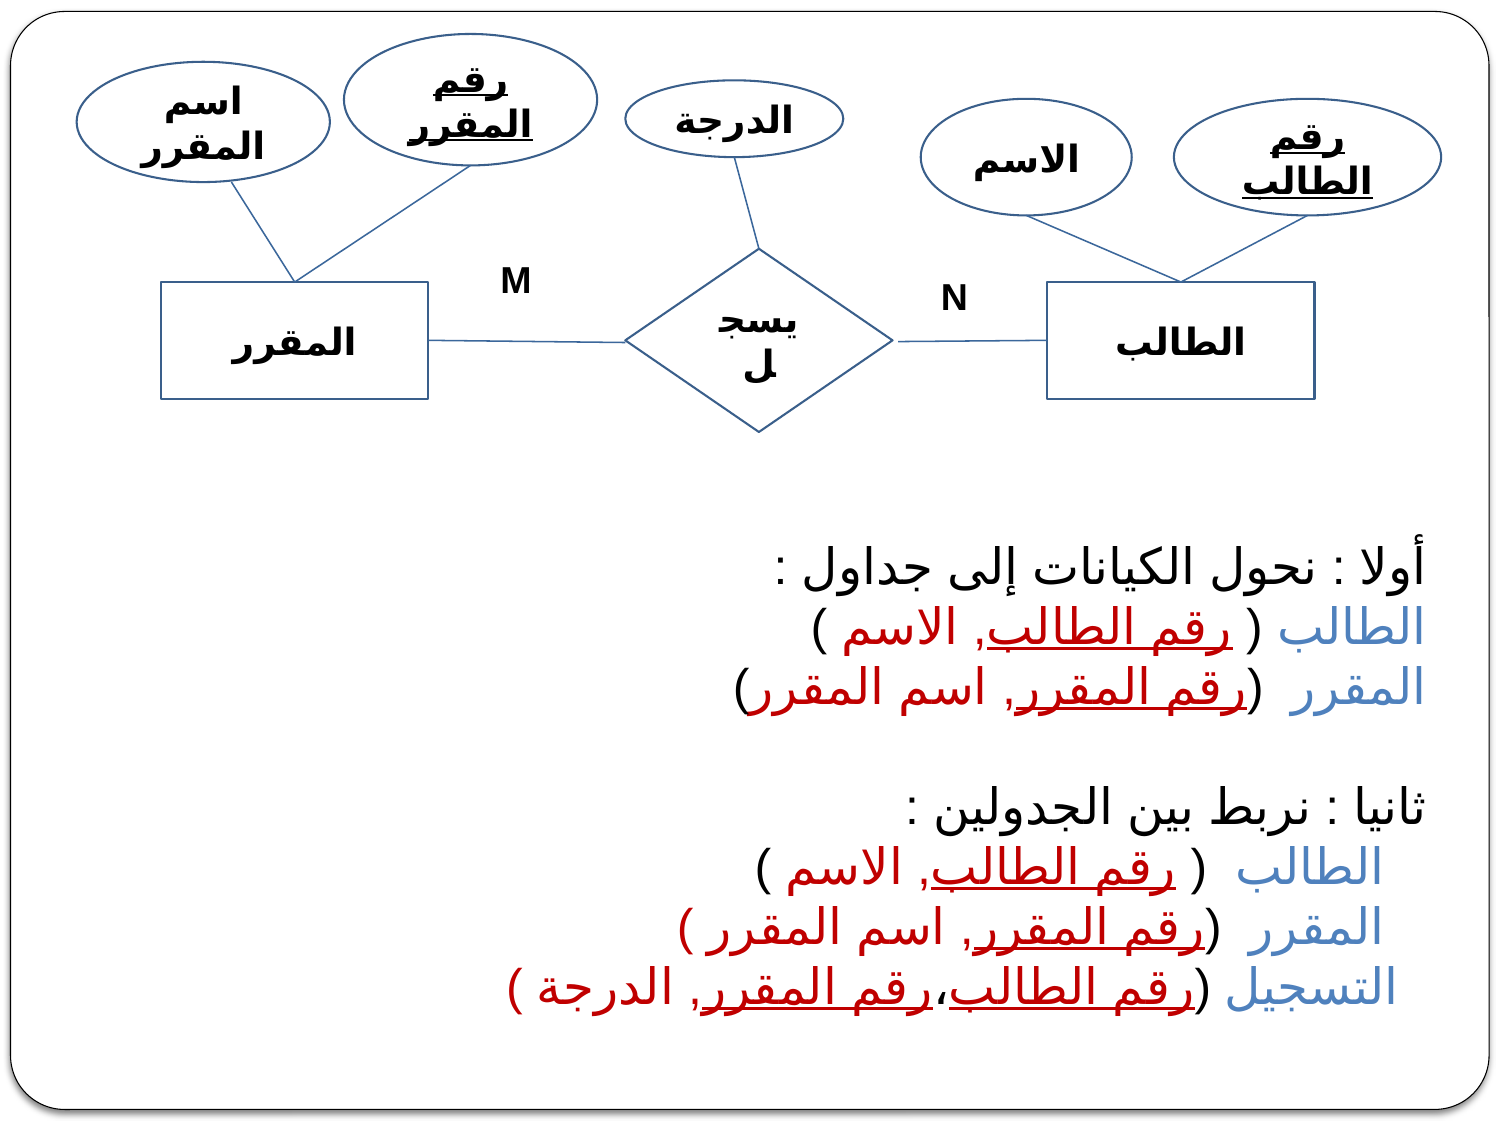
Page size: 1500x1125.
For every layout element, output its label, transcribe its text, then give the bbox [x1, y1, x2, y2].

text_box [76, 33, 1442, 433]
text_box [734, 156, 760, 249]
text_box أولا : نحول الكيانات إلى جداول : الطالب ( رقم الطالب, الاسم ) المقرر (رقم المقرر, اسم المقرر) ثانيا : نربط بين الجدولين : الطالب ( رقم الطالب, الاسم ) المقرر (رقم المقرر, اسم المقرر ) التسجيل (رقم الطالب،رقم المقرر, الدرجة ) [161, 527, 1442, 1022]
